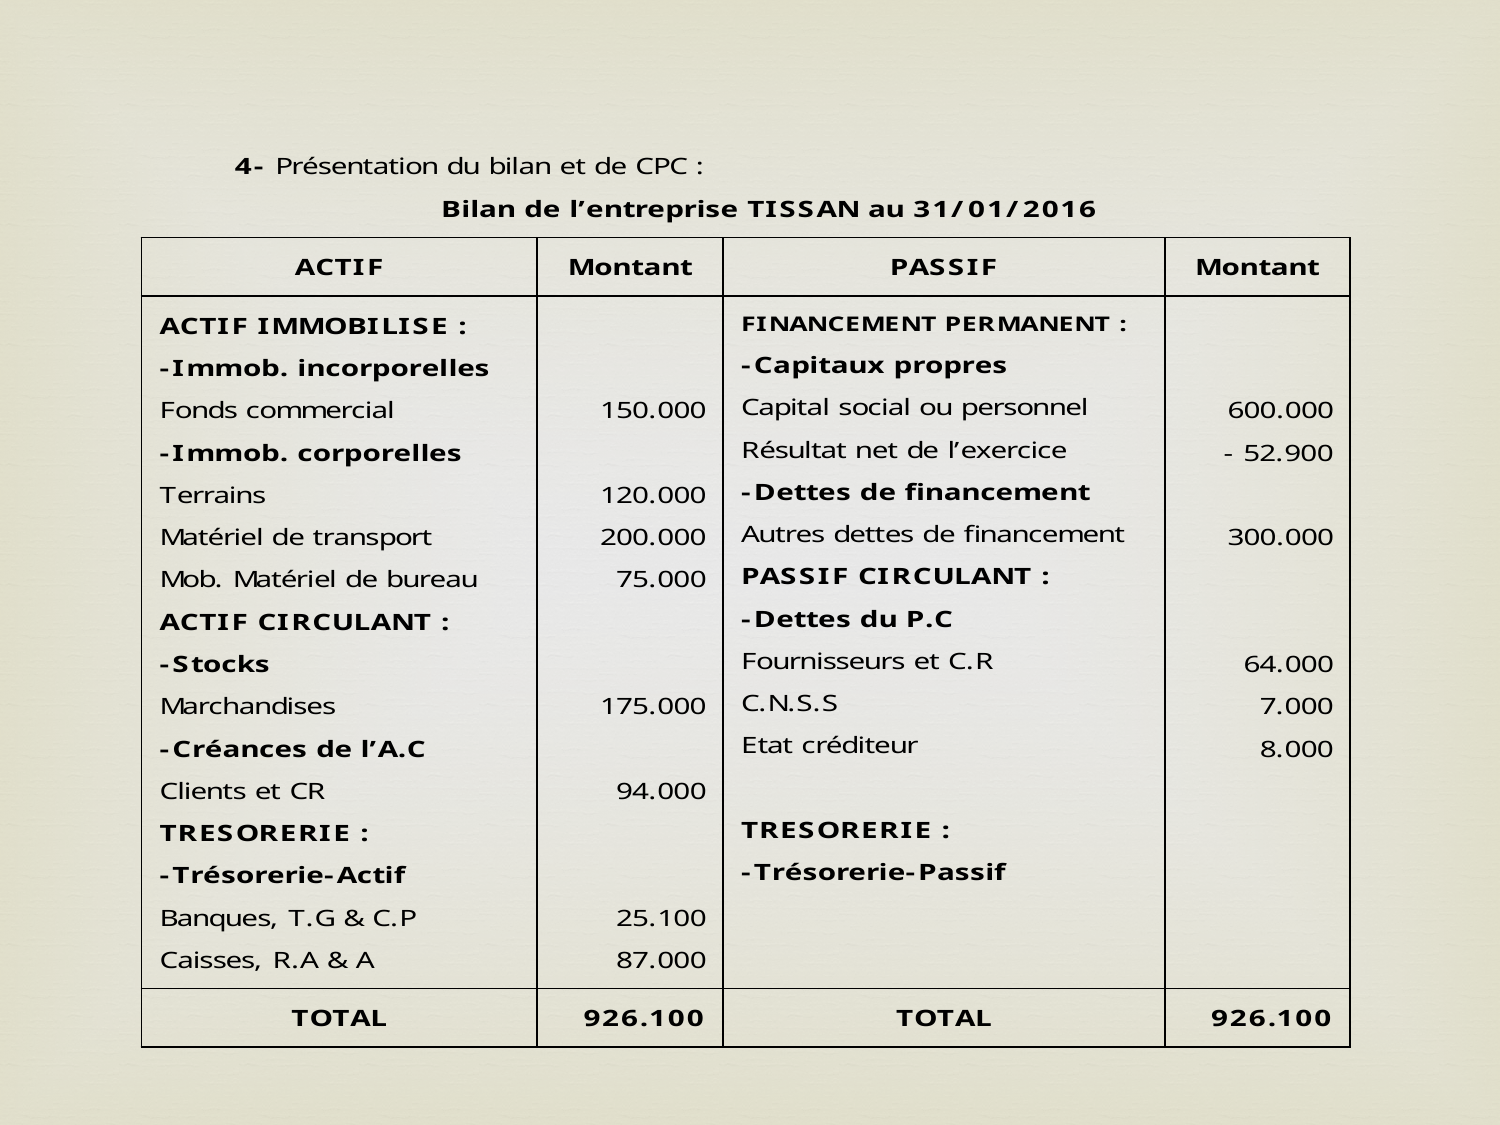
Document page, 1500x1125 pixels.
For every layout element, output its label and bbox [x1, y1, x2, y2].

picture [0, 136, 1500, 1083]
